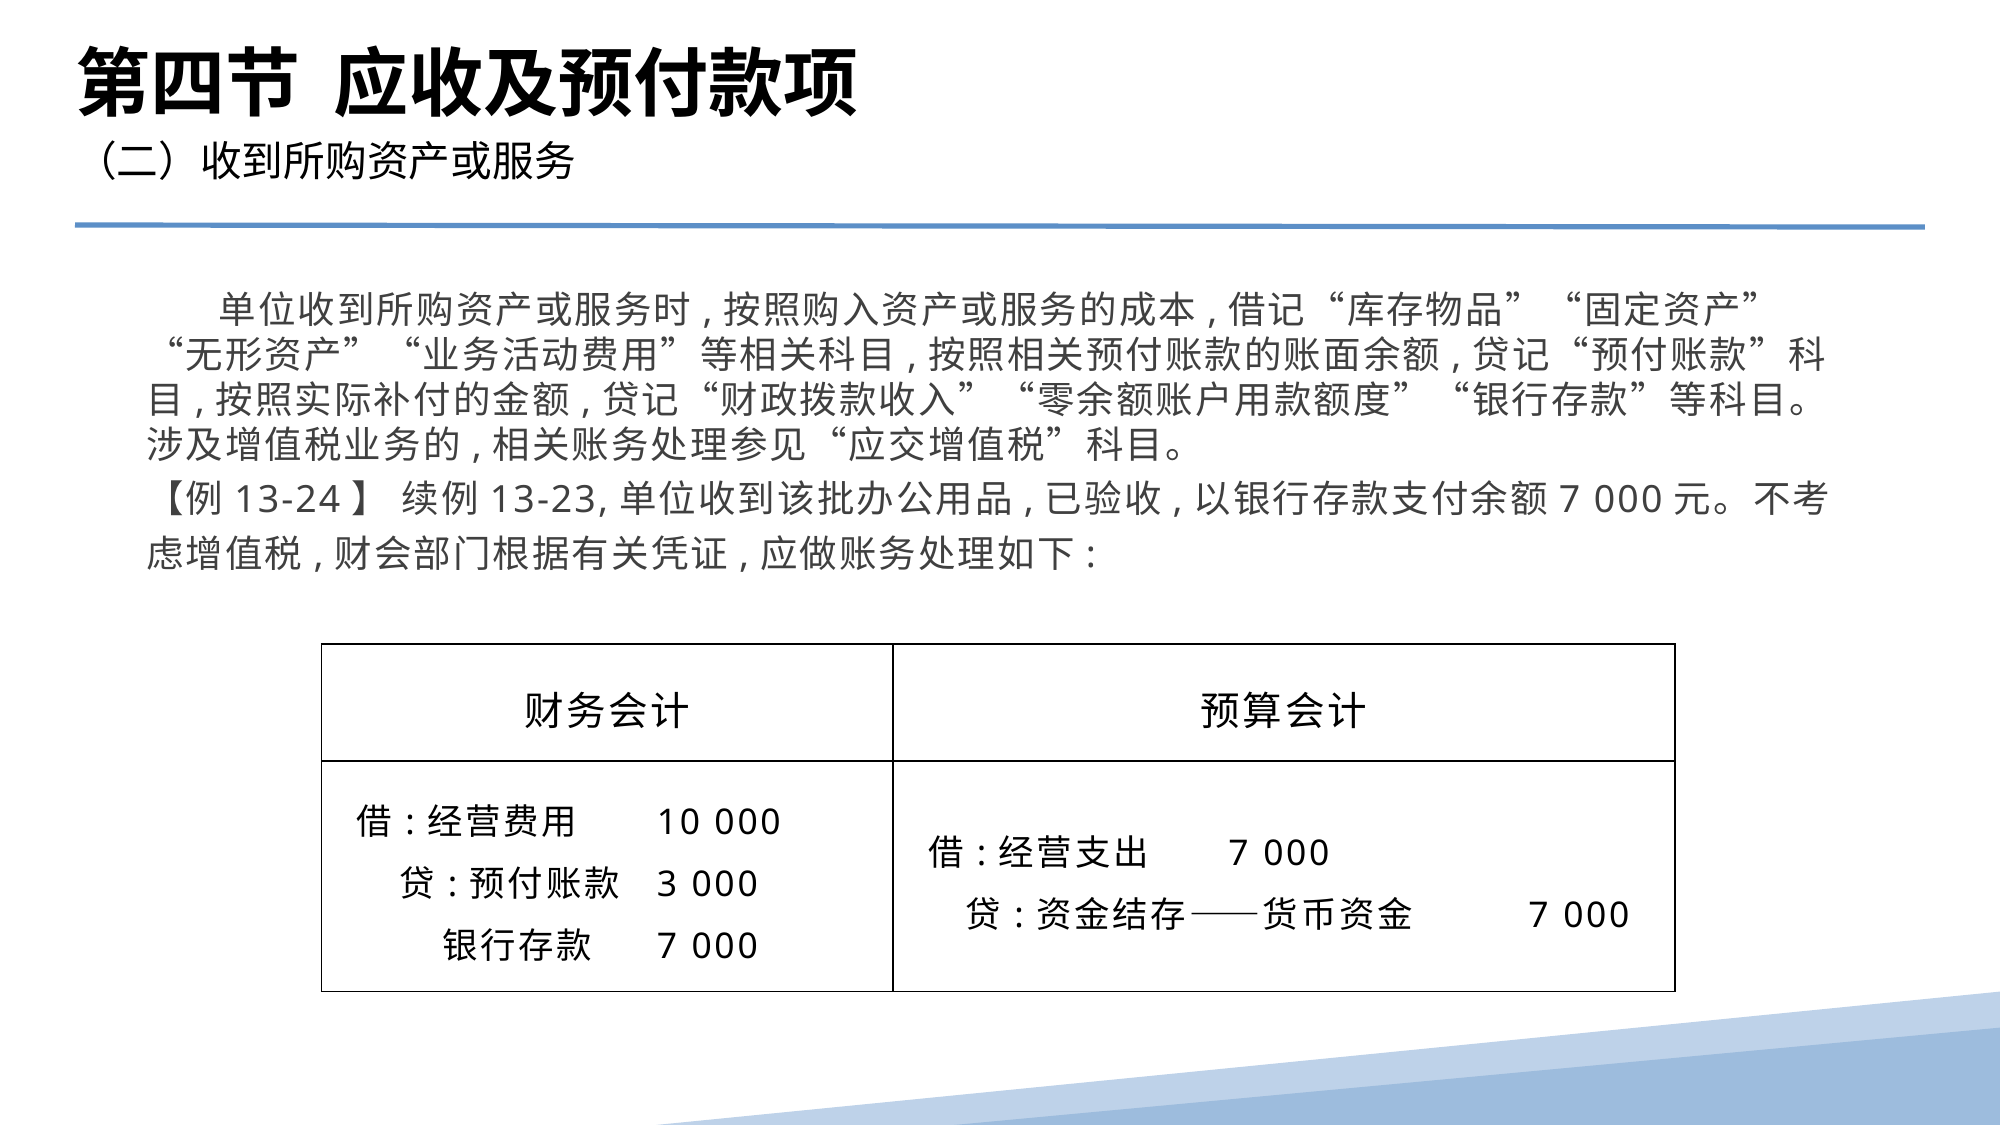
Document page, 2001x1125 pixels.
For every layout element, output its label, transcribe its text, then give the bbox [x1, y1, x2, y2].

text_box （二）收到所购资产或服务 [75, 124, 1925, 200]
text_box 单位收到所购资产或服务时,按照购入资产或服务的成本,借记“库存物品”“固定资产”“无形资产”“业务活动费用”等相关科目,按照相关预付账款的账面余额,贷记“预付账款”科目,按照实际补付的金额,贷记“财政拨款收入”“零余额账户用款额度”“银行存款”等科目。涉及增值税业务的,相关账务处理参见“应交增值税”科目。 【例13-24】 续例13-23,单位收到该批办公用品,已验收,以银行存款支付余额7 000元。不考虑增值税,财会部门根据有关凭证,应做账务处理如下: [135, 228, 1868, 644]
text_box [74, 224, 1925, 228]
table_header 预算会计 [894, 645, 1674, 760]
table_cell 借:经营费用 10 000 贷:预付账款 3 000 银行存款 7 000 [322, 762, 892, 991]
table_header 财务会计 [322, 645, 892, 760]
text_box 第四节 应收及预付款项 [75, 24, 1925, 124]
table_cell 借:经营支出 7 000 贷:资金结存——货币资金 7 000 [894, 762, 1674, 991]
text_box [656, 991, 2000, 1125]
text_box 单位收到所购资产或服务时,按照购入资产或服务的成本,借记“库存物品”“固定资产”“无形资产”“业务活动费用”等相关科目,按照相关预付账款的账面余额,贷记“预付账款”科目,按照实际补付的金额,贷记“财政拨款收入”“零余额账户用款额度”“银行存款”等科目。涉及增值税业务的,相关账务处理参见“应交增值税”科目。 【例13-24】 续例13-23,单位收到该批办公用品,已验收,以银行存款支付余额7 000元。不考虑增值税,财会部门根据有关凭证,应做账务处理如下: [135, 217, 1868, 224]
